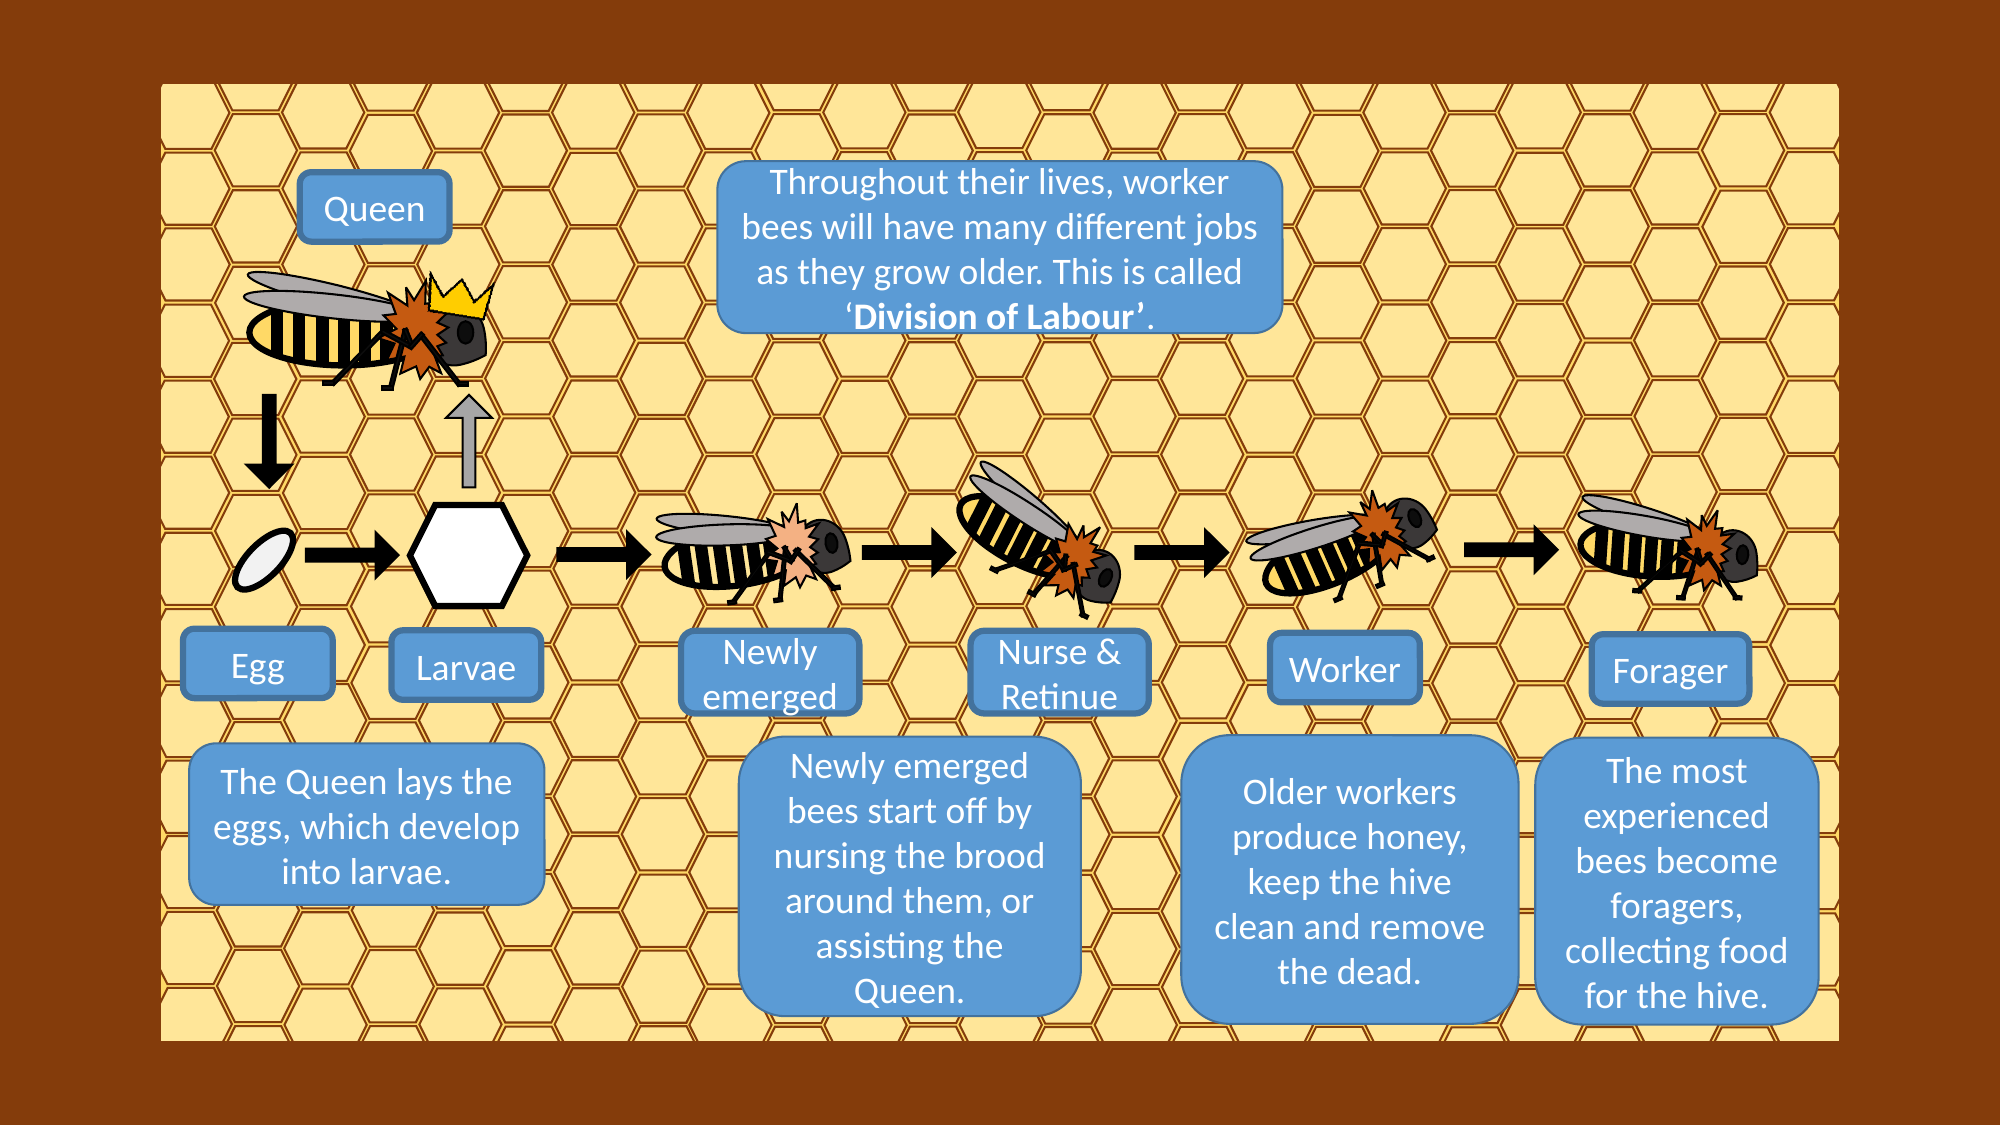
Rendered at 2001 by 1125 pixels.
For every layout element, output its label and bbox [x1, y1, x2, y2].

text_box [557, 510, 860, 714]
text_box [0, 0, 2000, 1125]
text_box [1465, 507, 1757, 704]
text_box [862, 501, 1149, 714]
text_box [1149, 506, 1438, 703]
text_box [182, 172, 545, 905]
